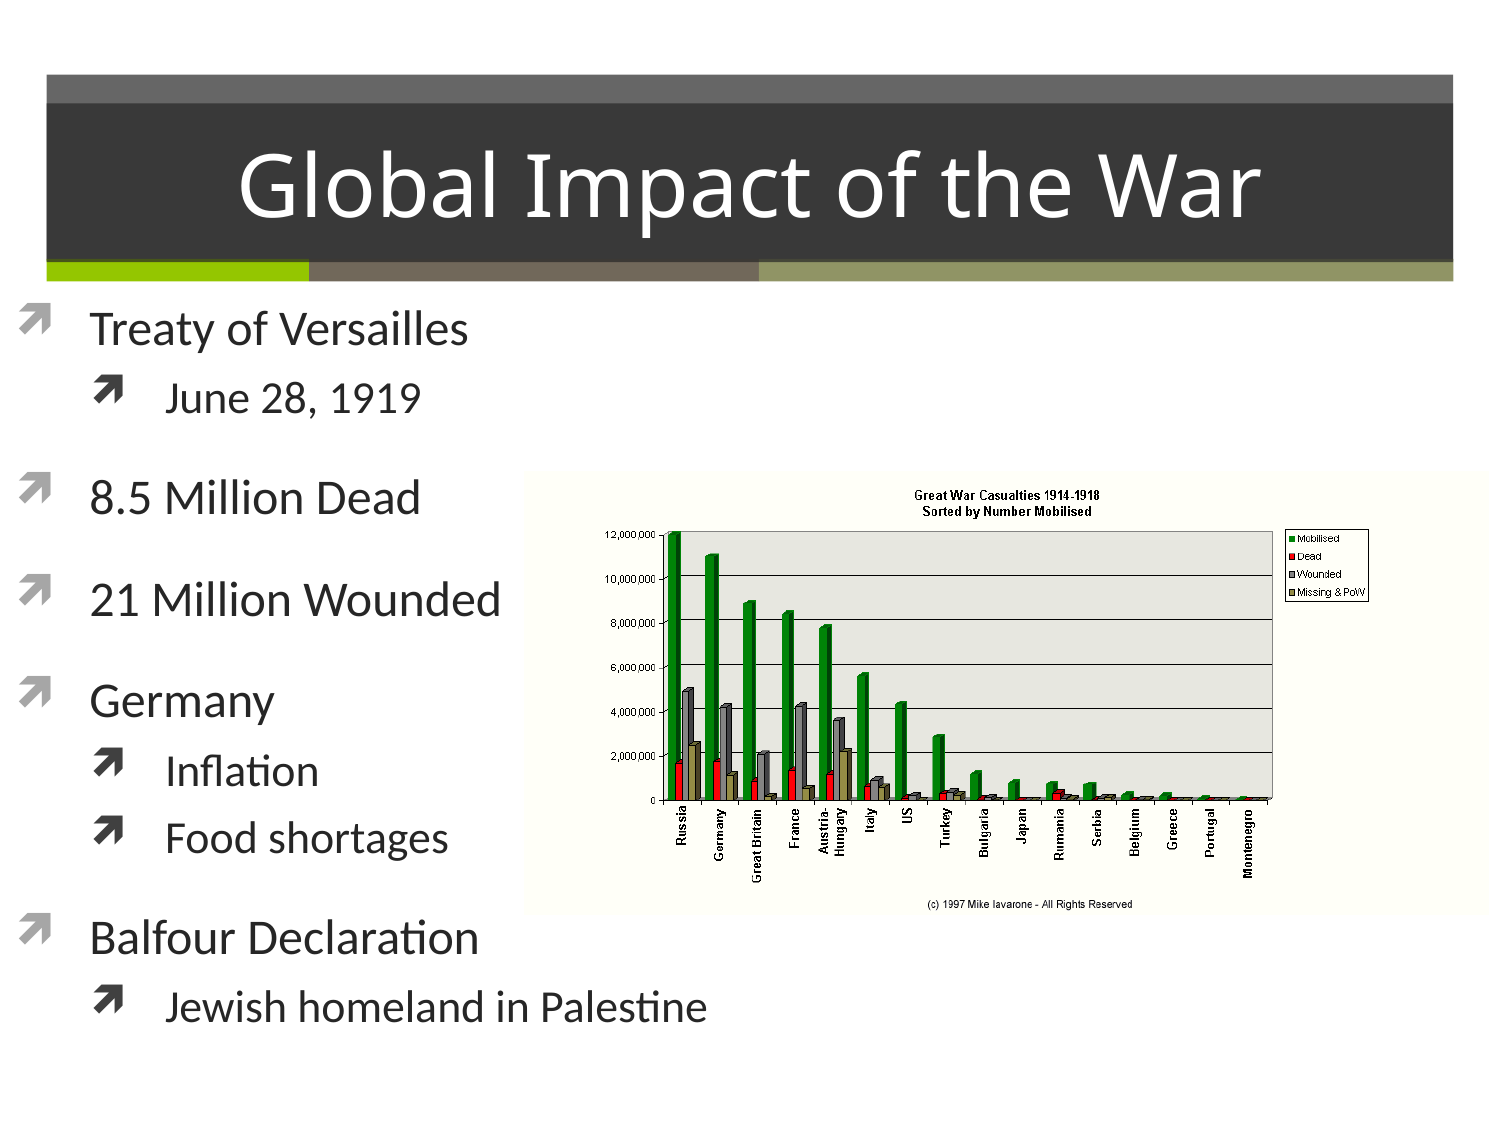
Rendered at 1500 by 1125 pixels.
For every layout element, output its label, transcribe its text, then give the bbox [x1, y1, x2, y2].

picture [524, 470, 1489, 916]
title Global Impact of the War [46, 103, 1454, 263]
list Treaty of Versailles June 28, 1919 8.5 Million Dead 21 Million Wounded Germany Inflation Food shortages Balfour Declaration Jewish homeland in Palestine [0, 287, 1500, 1125]
